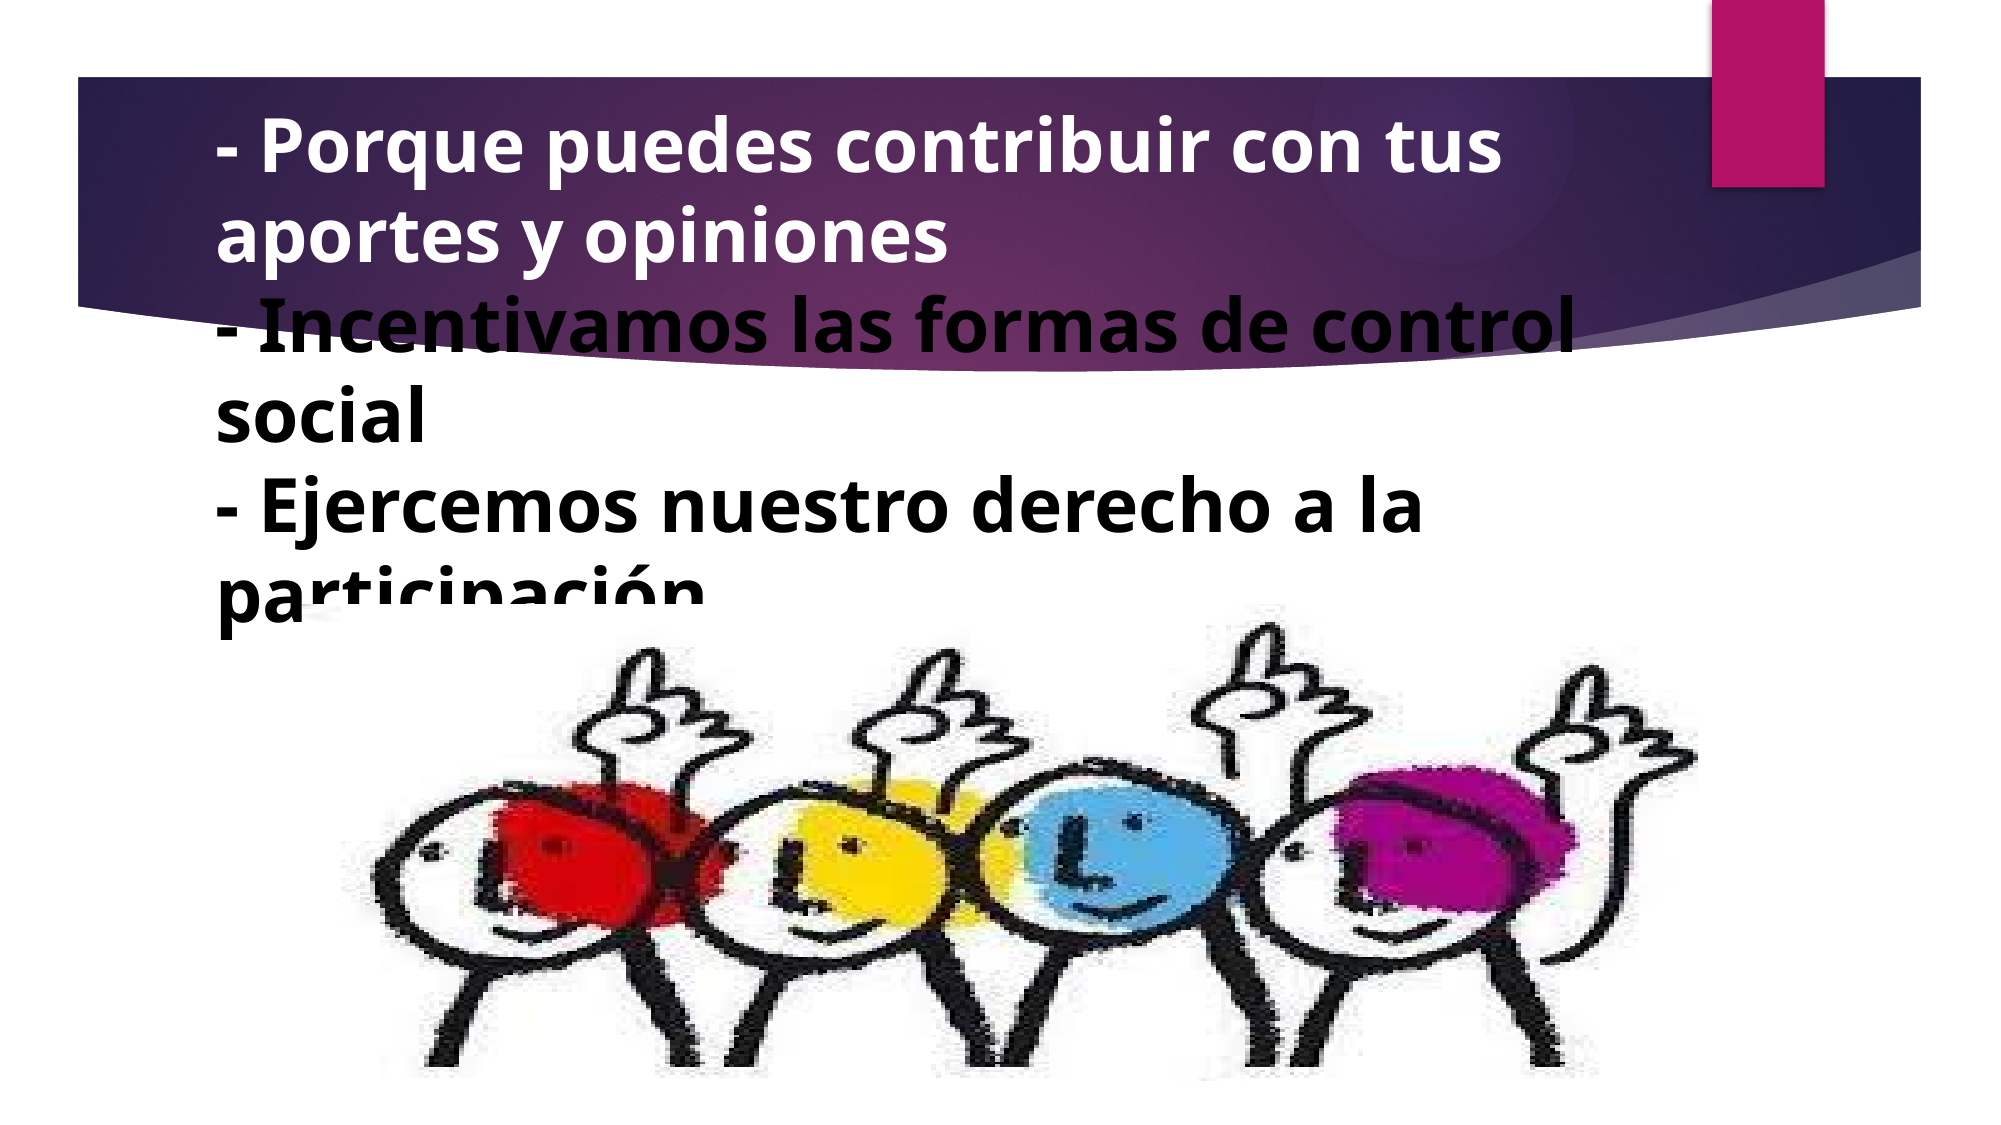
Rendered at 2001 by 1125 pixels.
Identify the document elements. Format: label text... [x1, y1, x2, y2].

title - Porque puedes contribuir con tus aportes y opiniones - Incentivamos las formas de control social - Ejercemos nuestro derecho a la participación [199, 309, 1801, 426]
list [302, 604, 1698, 1081]
